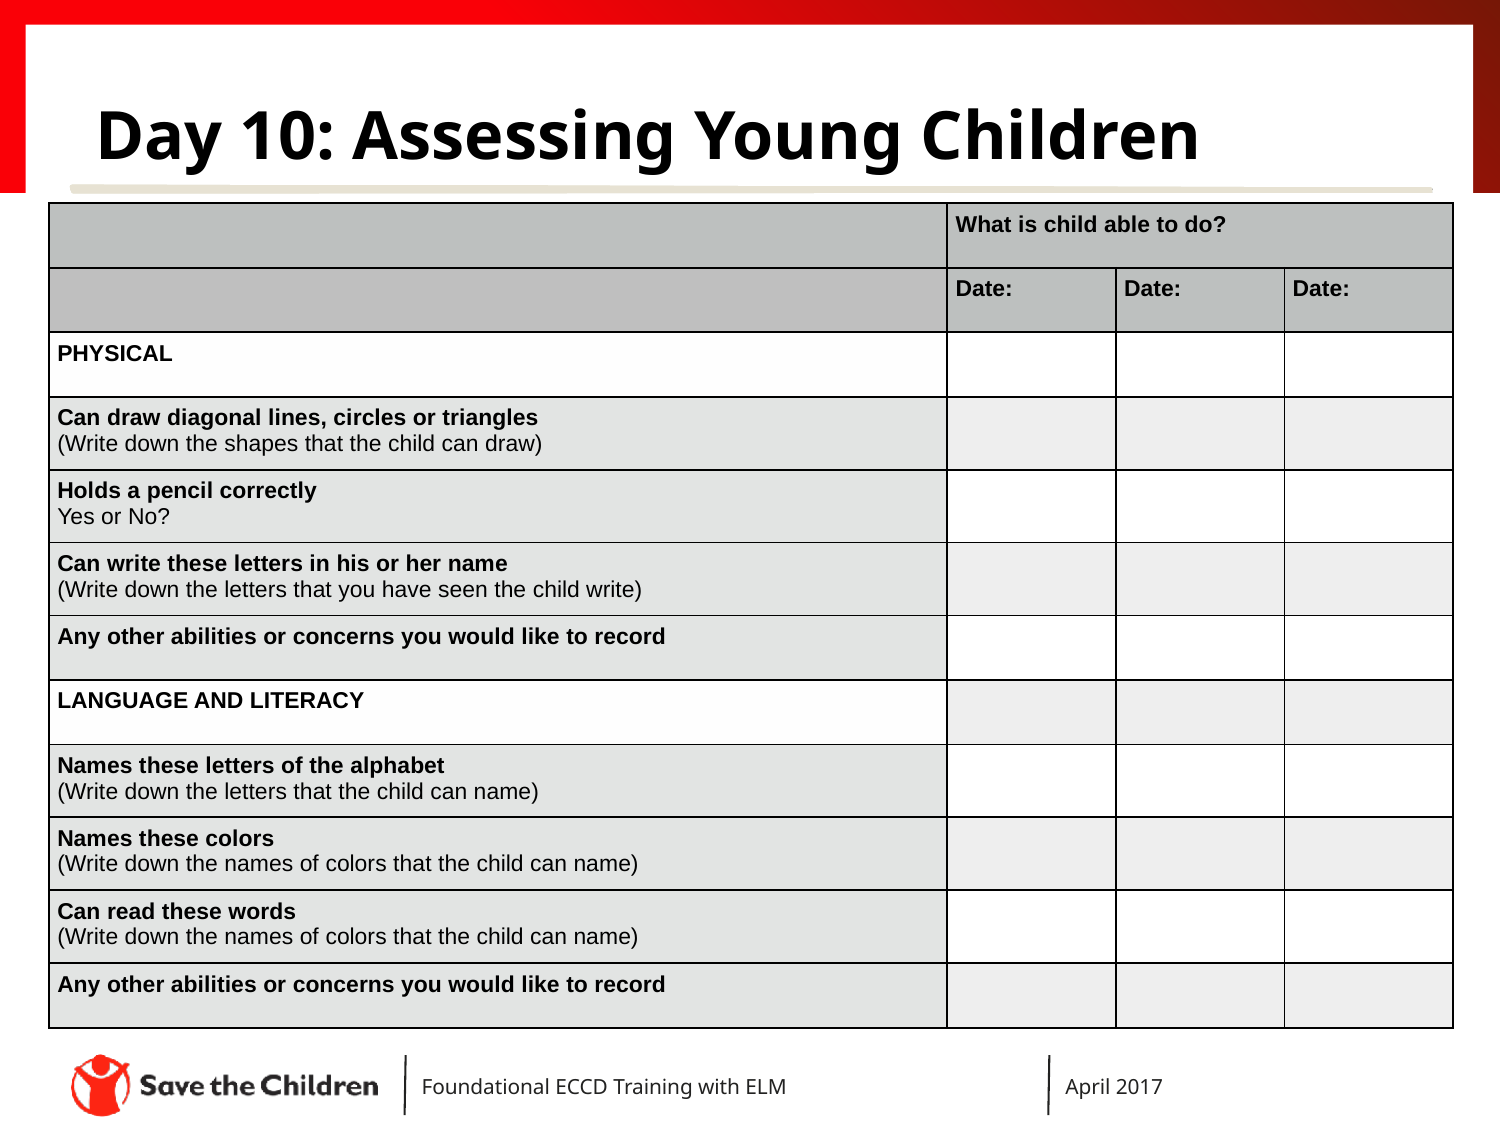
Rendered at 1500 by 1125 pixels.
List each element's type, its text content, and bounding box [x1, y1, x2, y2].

table_cell Any other abilities or concerns you would like to record [50, 964, 946, 1027]
table_cell Date: [948, 269, 1115, 331]
table_cell [1117, 398, 1284, 469]
table_header What is child able to do? [948, 204, 1452, 267]
table_cell Names these colors (Write down the names of colors that the child can name) [50, 818, 946, 889]
table_cell [1285, 745, 1452, 816]
table_cell [948, 616, 1115, 679]
table_cell [1117, 543, 1284, 615]
picture [69, 184, 1433, 194]
table_cell [1285, 964, 1452, 1027]
picture [71, 1054, 378, 1117]
table_cell [948, 333, 1115, 396]
table_cell [1285, 333, 1452, 396]
table_cell Holds a pencil correctly Yes or No? [50, 471, 946, 542]
table_cell Names these letters of the alphabet (Write down the letters that the child can name) [50, 745, 946, 816]
table_cell [1285, 471, 1452, 542]
table_cell [1285, 891, 1452, 962]
table_cell [1285, 616, 1452, 679]
table_cell [1285, 818, 1452, 889]
table_cell [1117, 818, 1284, 889]
table_cell [948, 543, 1115, 615]
table_cell [1117, 681, 1284, 744]
table_header [50, 204, 946, 267]
text_box April 2017 [1057, 1066, 1398, 1107]
table_cell Any other abilities or concerns you would like to record [50, 616, 946, 679]
table_cell [948, 398, 1115, 469]
title Day 10: Assessing Young Children [86, 45, 1414, 182]
table_cell [948, 681, 1115, 744]
table_cell [948, 471, 1115, 542]
table_cell Date: [1117, 269, 1284, 331]
table_cell Can write these letters in his or her name (Write down the letters that you have seen the child write) [50, 543, 946, 615]
table_cell [1285, 681, 1452, 744]
table_cell [1117, 471, 1284, 542]
table_cell [1117, 333, 1284, 396]
table_cell Can draw diagonal lines, circles or triangles (Write down the shapes that the child can draw) [50, 398, 946, 469]
table_cell [948, 891, 1115, 962]
table_cell [1285, 543, 1452, 615]
table_cell LANGUAGE AND LITERACY [50, 681, 946, 744]
table_cell PHYSICAL [50, 333, 946, 396]
table_cell [1117, 891, 1284, 962]
table_cell [1117, 964, 1284, 1027]
table_cell [948, 818, 1115, 889]
table_cell [948, 745, 1115, 816]
text_box Foundational ECCD Training with ELM [414, 1066, 1042, 1107]
table_cell [1117, 745, 1284, 816]
table_cell [50, 269, 946, 331]
table_cell [948, 964, 1115, 1027]
table_cell Date: [1285, 269, 1452, 331]
table_cell Can read these words (Write down the names of colors that the child can name) [50, 891, 946, 962]
table_cell [1285, 398, 1452, 469]
table_cell [1117, 616, 1284, 679]
